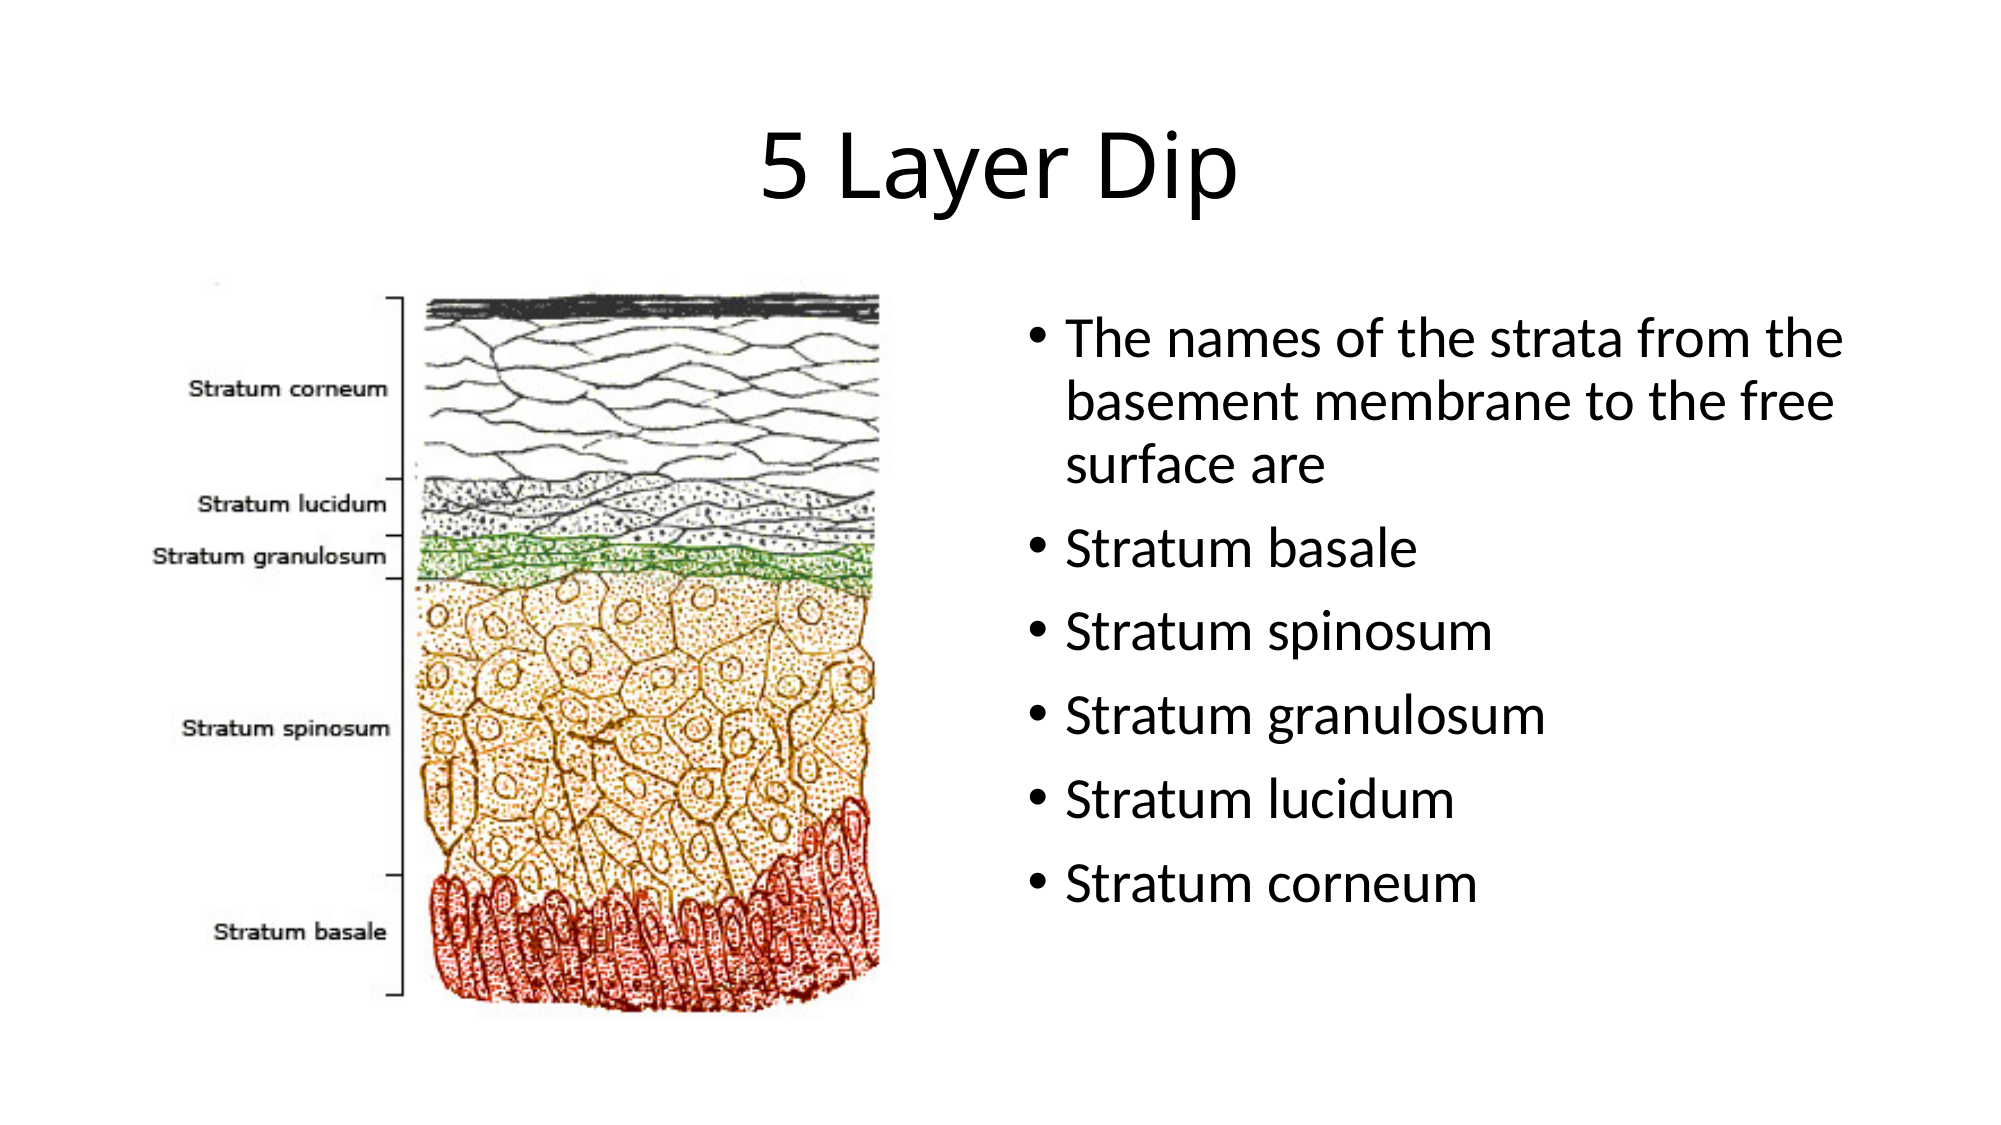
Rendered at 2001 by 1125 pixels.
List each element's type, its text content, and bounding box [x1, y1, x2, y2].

list The names of the strata from the basement membrane to the free surface are Stratum basale Stratum spinosum Stratum granulosum Stratum lucidum Stratum corneum [1012, 299, 1863, 1014]
title 5 Layer Dip [137, 59, 1863, 278]
picture [117, 277, 891, 1067]
